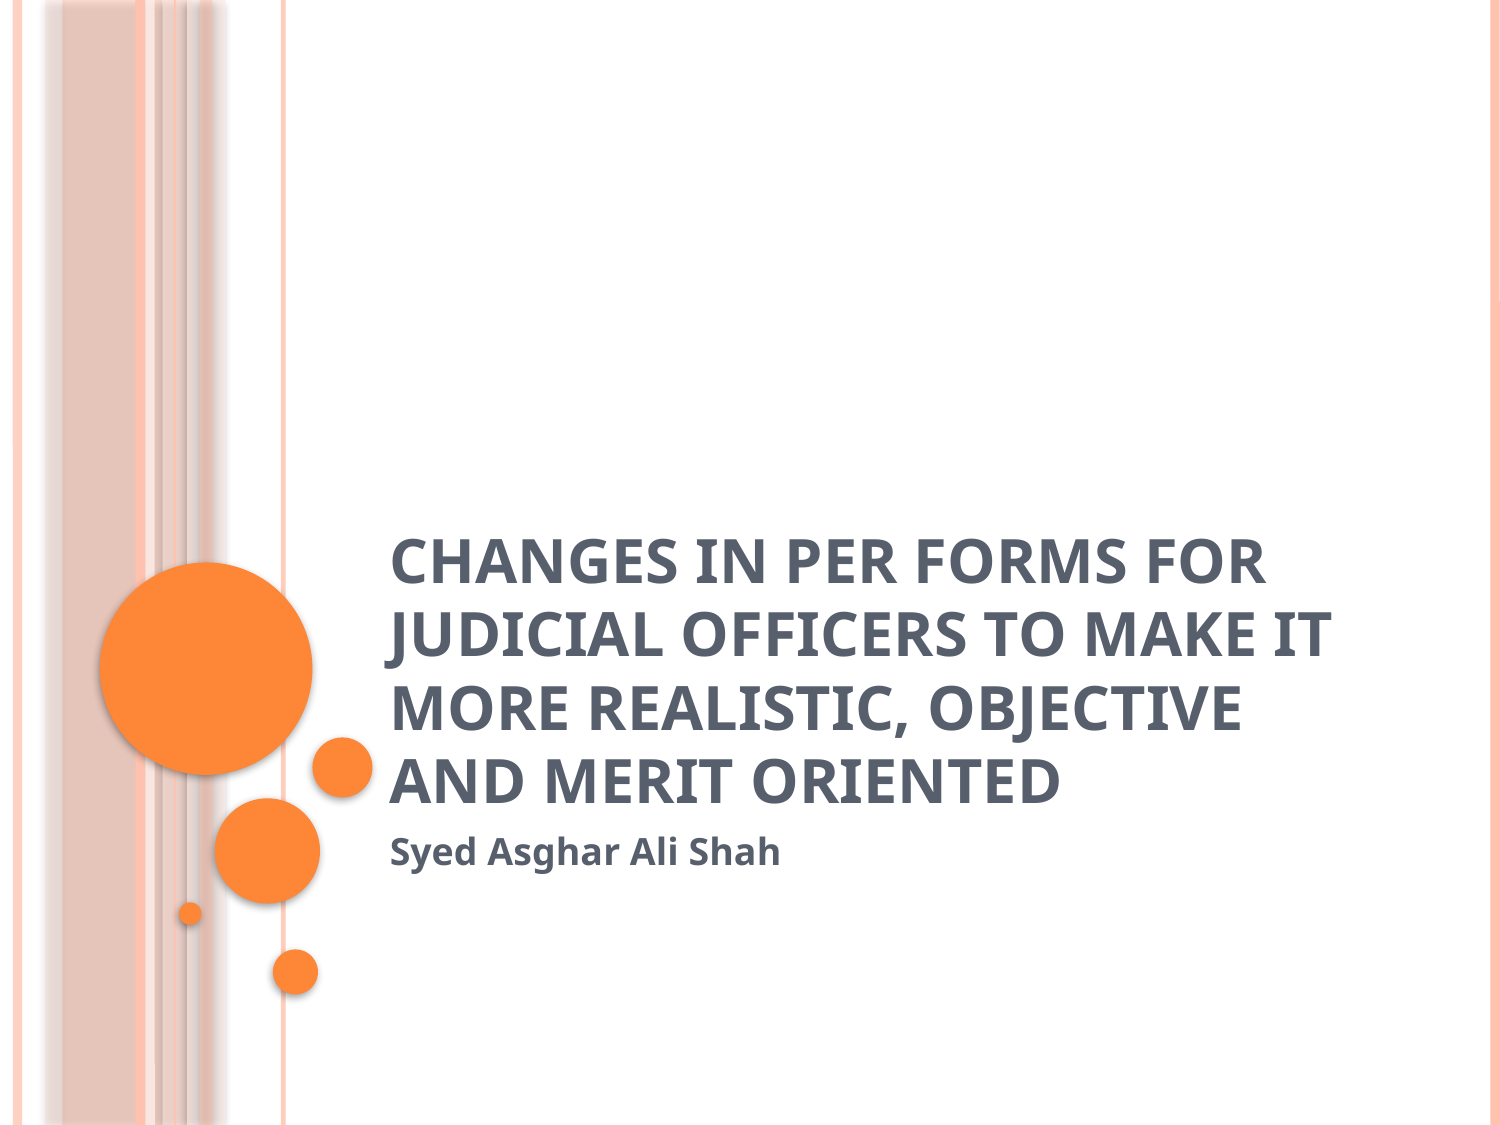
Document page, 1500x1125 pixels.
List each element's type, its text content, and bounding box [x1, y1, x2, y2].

subtitle Syed Asghar Ali Shah [375, 820, 1388, 1046]
title Changes in PER Forms for Judicial Officers to Make it More Realistic, Objective and Merit Oriented [375, 512, 1388, 820]
